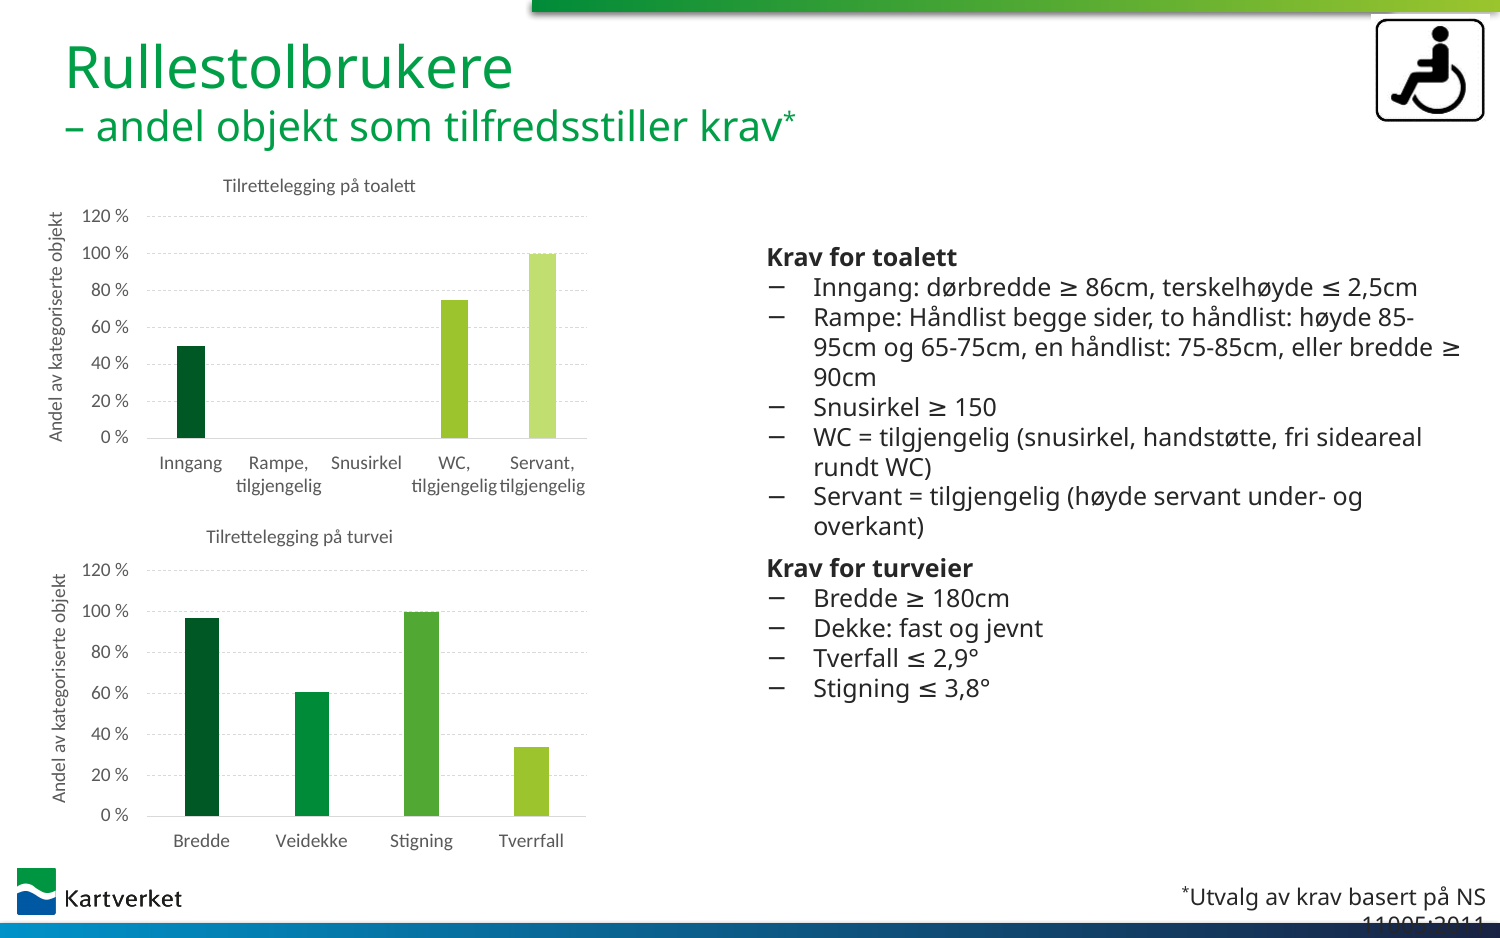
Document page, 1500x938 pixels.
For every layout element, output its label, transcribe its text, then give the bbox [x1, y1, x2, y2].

picture [41, 520, 598, 859]
text_box Krav for toalett Inngang: dørbredde ≥ 86cm, terskelhøyde ≤ 2,5cm Rampe: Håndlist begge sider, to håndlist: høyde 85-95cm og 65-75cm, en håndlist: 75-85cm, eller bredde ≥ 90cm Snusirkel ≥ 150 WC = tilgjengelig (snusirkel, handstøtte, fri sideareal rundt WC) Servant = tilgjengelig (høyde servant under- og overkant) [751, 234, 1483, 545]
picture [41, 166, 598, 505]
text_box Rullestolbrukere – andel objekt som tilfredsstiller krav* [49, 14, 1431, 158]
text_box *Utvalg av krav basert på NS 11005:2011 [1068, 873, 1500, 938]
text_box Krav for turveier Bredde ≥ 180cm Dekke: fast og jevnt Tverfall ≤ 2,9° Stigning ≤ 3,8° [751, 545, 1483, 710]
picture [1371, 13, 1491, 127]
